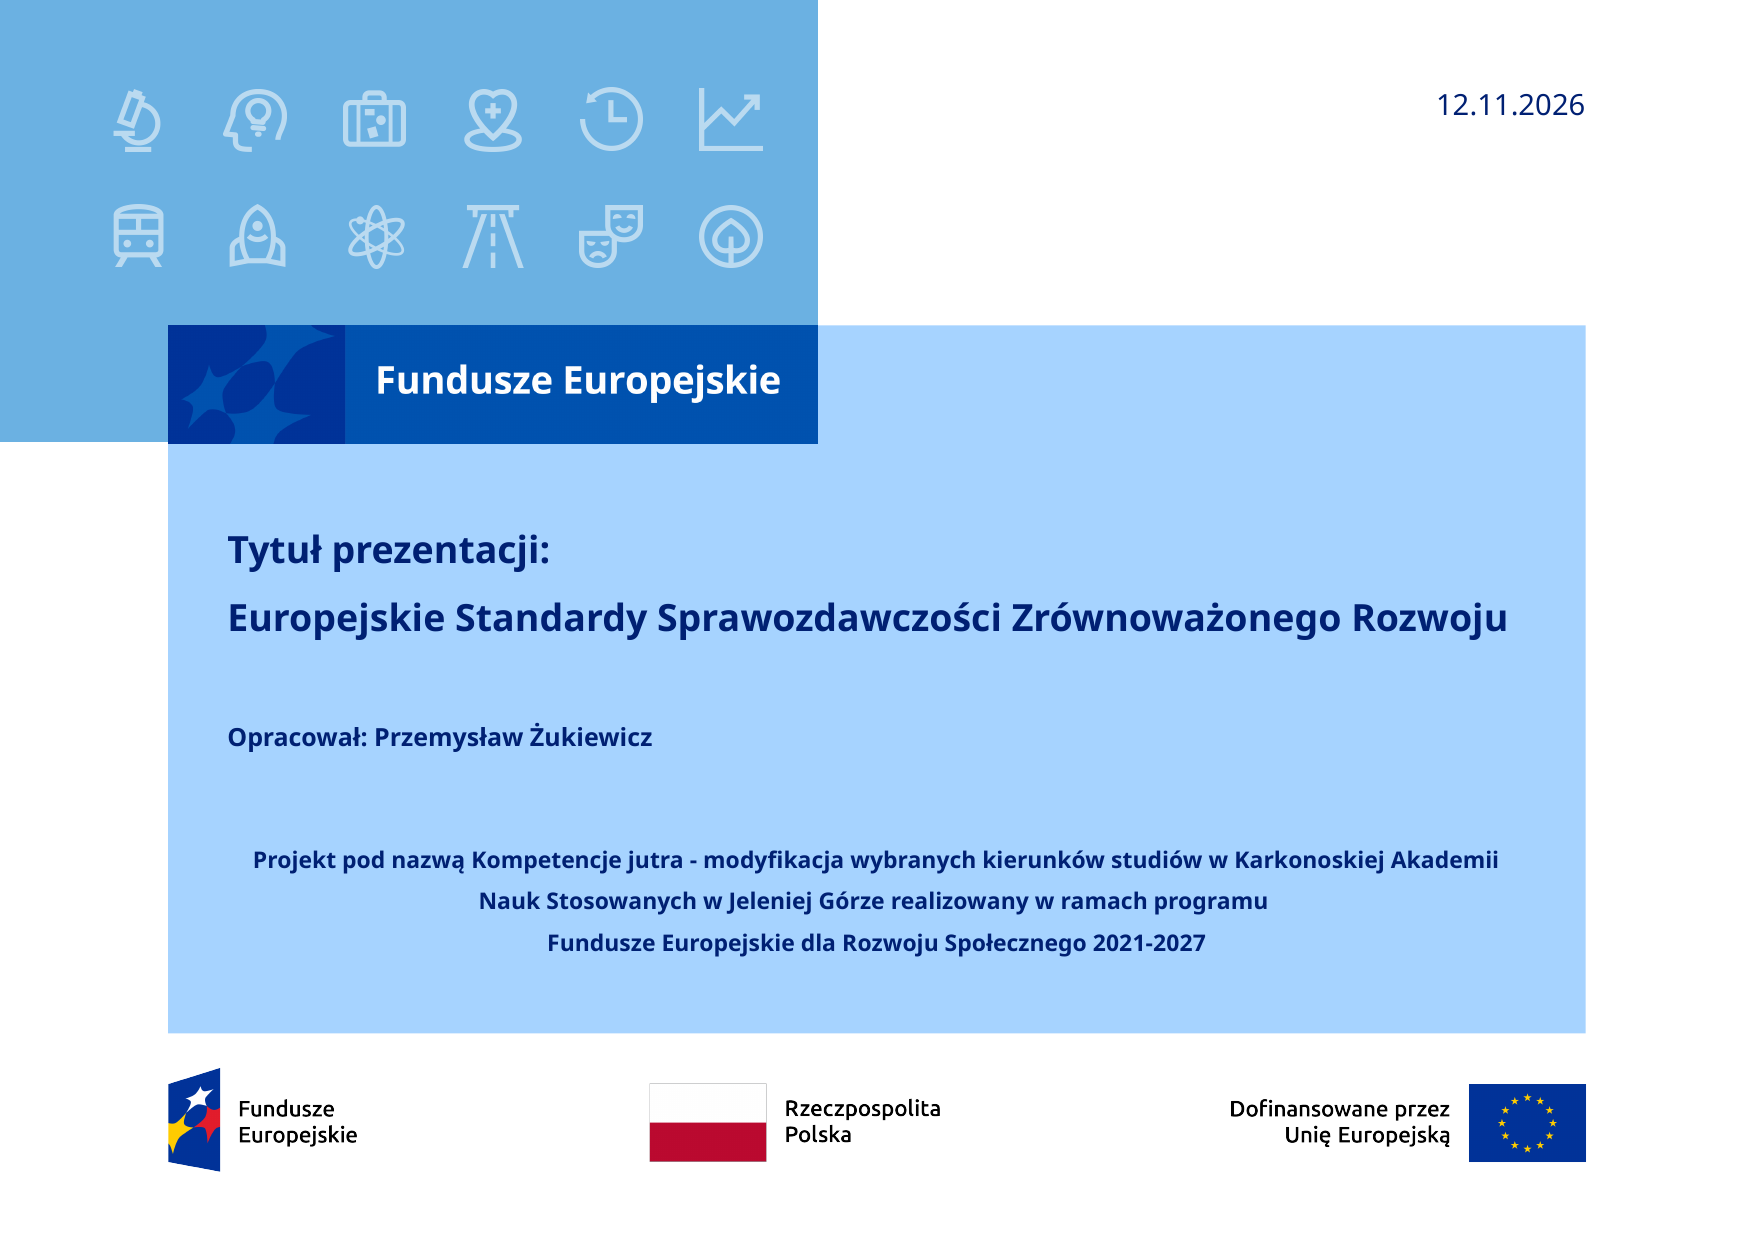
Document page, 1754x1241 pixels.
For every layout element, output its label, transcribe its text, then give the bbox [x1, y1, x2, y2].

picture [610, 1044, 979, 1201]
title Tytuł prezentacji: Europejskie Standardy Sprawozdawczości Zrównoważonego Rozwoju Opracował: Przemysław Żukiewicz [227, 503, 1527, 786]
picture [1192, 1045, 1625, 1201]
subtitle Projekt pod nazwą Kompetencje jutra - modyfikacja wybranych kierunków studiów w Karkonoskiej Akademii Nauk Stosowanych w Jeleniej Górze realizowany w ramach programu Fundusze Europejskie dla Rozwoju Społecznego 2021-2027 [227, 797, 1527, 975]
picture [129, 1045, 396, 1201]
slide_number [1290, 88, 1586, 146]
picture [168, 325, 818, 444]
